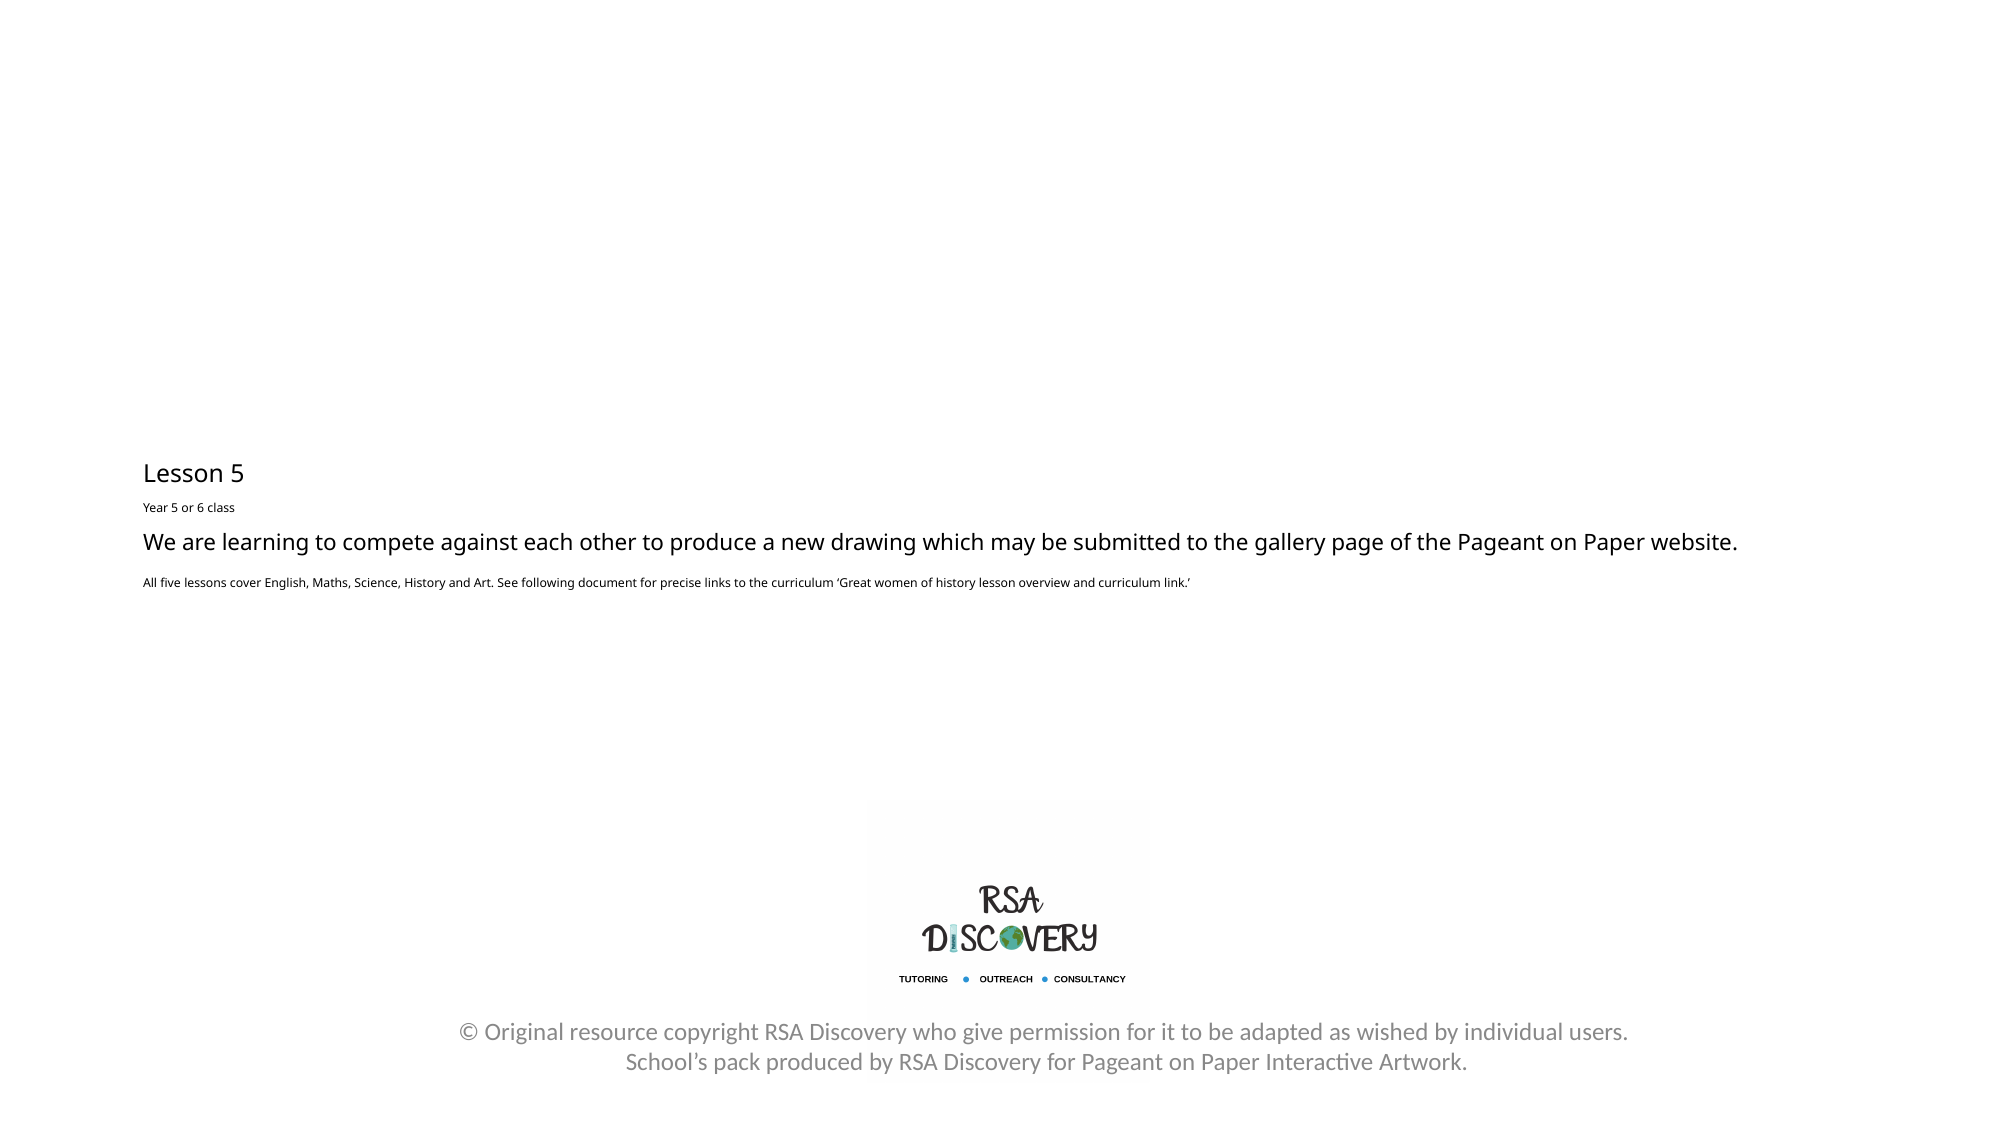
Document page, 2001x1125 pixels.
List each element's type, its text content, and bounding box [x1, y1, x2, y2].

title Lesson 5 Year 5 or 6 class We are learning to compete against each other to produce a new drawing which may be submitted to the gallery page of the Pageant on Paper website. All five lessons cover English, Maths, Science, History and Art. See following document for precise links to the curriculum ‘Great women of history lesson overview and curriculum link.’ [128, 453, 1968, 672]
footer © Original resource copyright RSA Discovery who give permission for it to be adapted as wished by individual users. School’s pack produced by RSA Discovery for Pageant on Paper Interactive Artwork. [1154, 1015, 1785, 1076]
footer © Original resource copyright RSA Discovery who give permission for it to be adapted as wished by individual users. School’s pack produced by RSA Discovery for Pageant on Paper Interactive Artwork. [310, 1015, 862, 1076]
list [867, 800, 1150, 1083]
